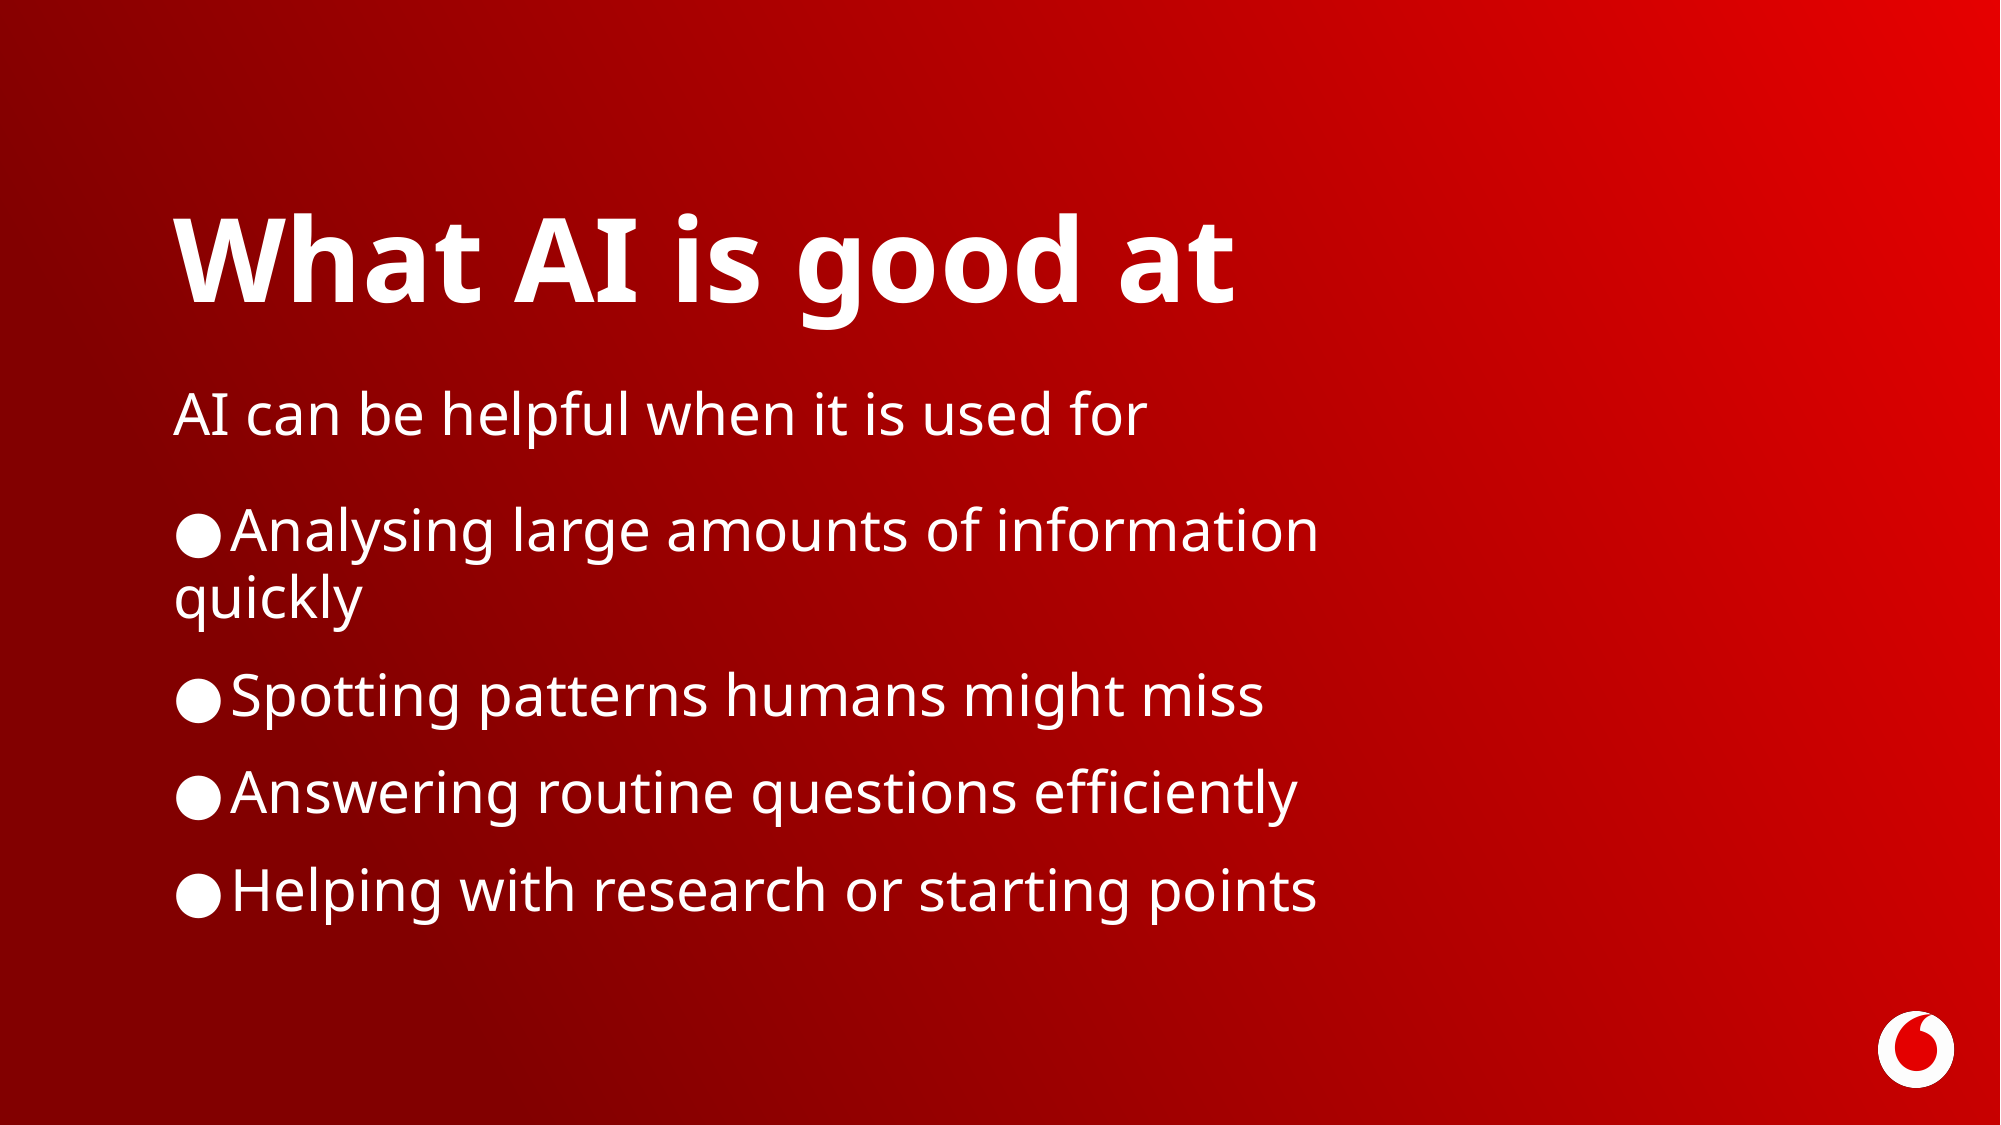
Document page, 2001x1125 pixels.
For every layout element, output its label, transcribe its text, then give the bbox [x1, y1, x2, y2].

text_box AI can be helpful when it is used for [173, 364, 1541, 483]
text_box ● Analysing large amounts of information quickly ● Spotting patterns humans might miss ● Answering routine questions efficiently ● Helping with research or starting points [173, 496, 1350, 938]
picture [1874, 1007, 1963, 1092]
text_box What AI is good at [173, 242, 1762, 326]
